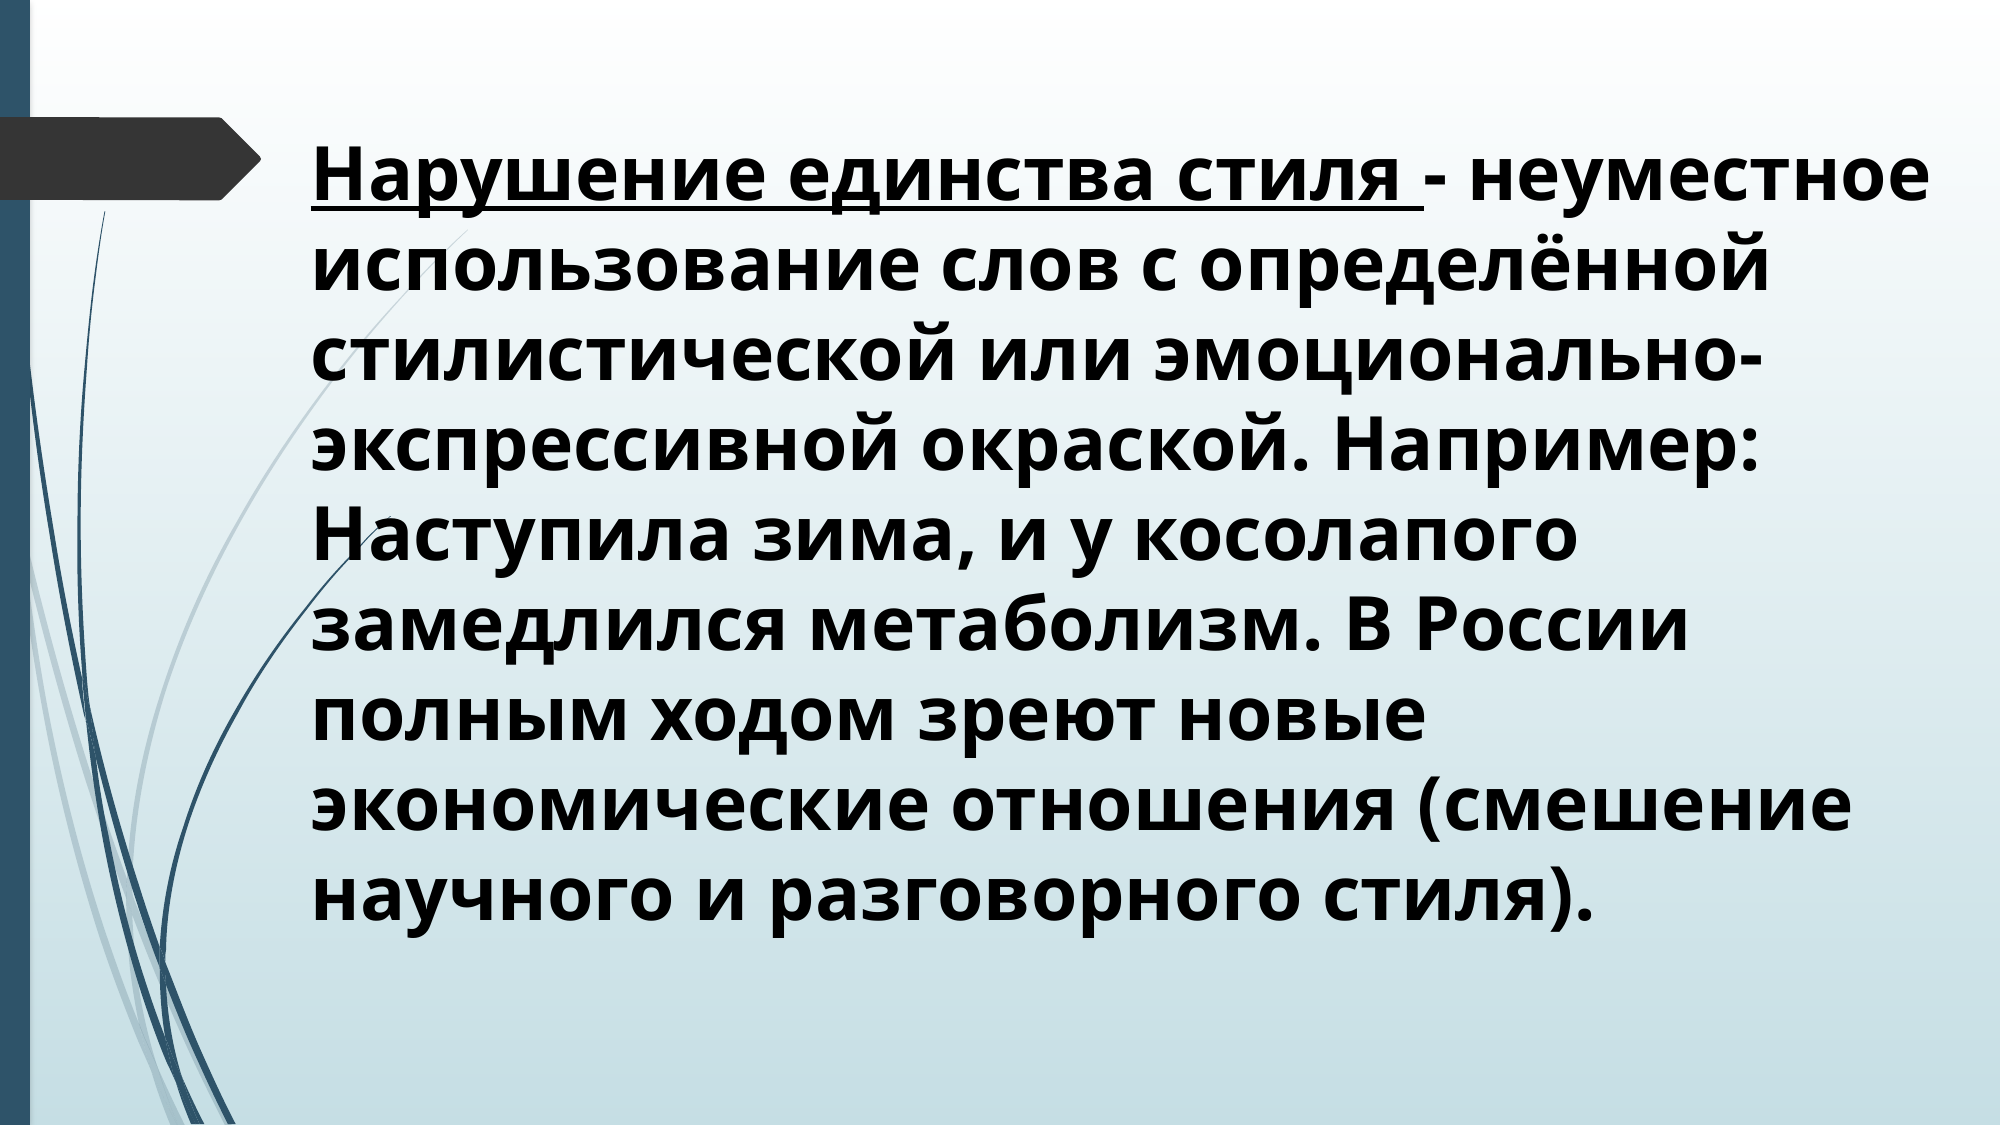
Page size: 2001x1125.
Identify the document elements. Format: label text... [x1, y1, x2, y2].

list Нарушение единства стиля - неуместное использование слов с определённой стилистической или эмоционально-экспрессивной окраской. Например: Наступила зима, и у косолапого замедлился метаболизм. В России полным ходом зреют новые экономические отношения (смешение научного и разговорного стиля). [295, 117, 1959, 1107]
